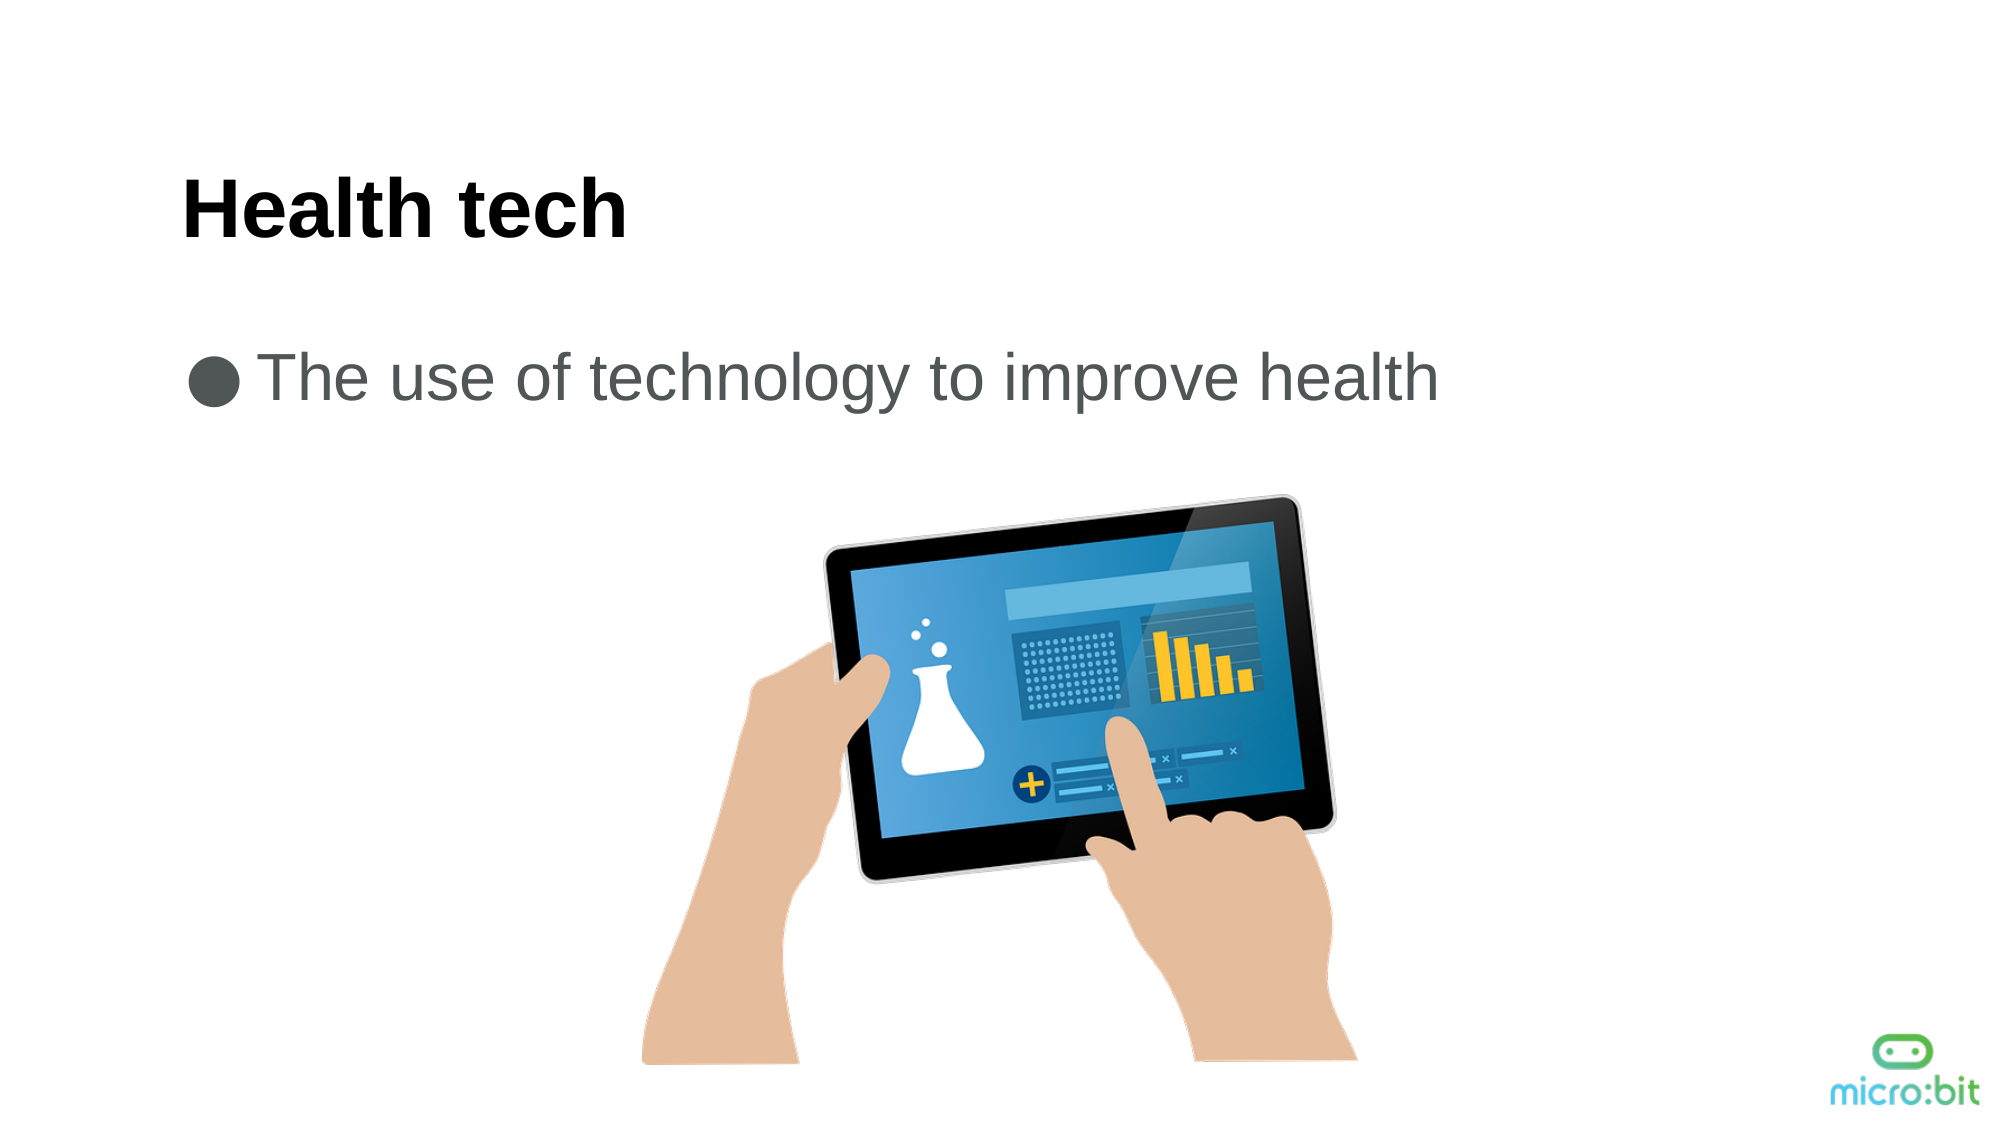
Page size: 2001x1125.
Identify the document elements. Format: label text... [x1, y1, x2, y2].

picture [1830, 1029, 1980, 1106]
picture [642, 494, 1358, 1066]
text_box Health tech The use of technology to improve health [166, 60, 1918, 884]
